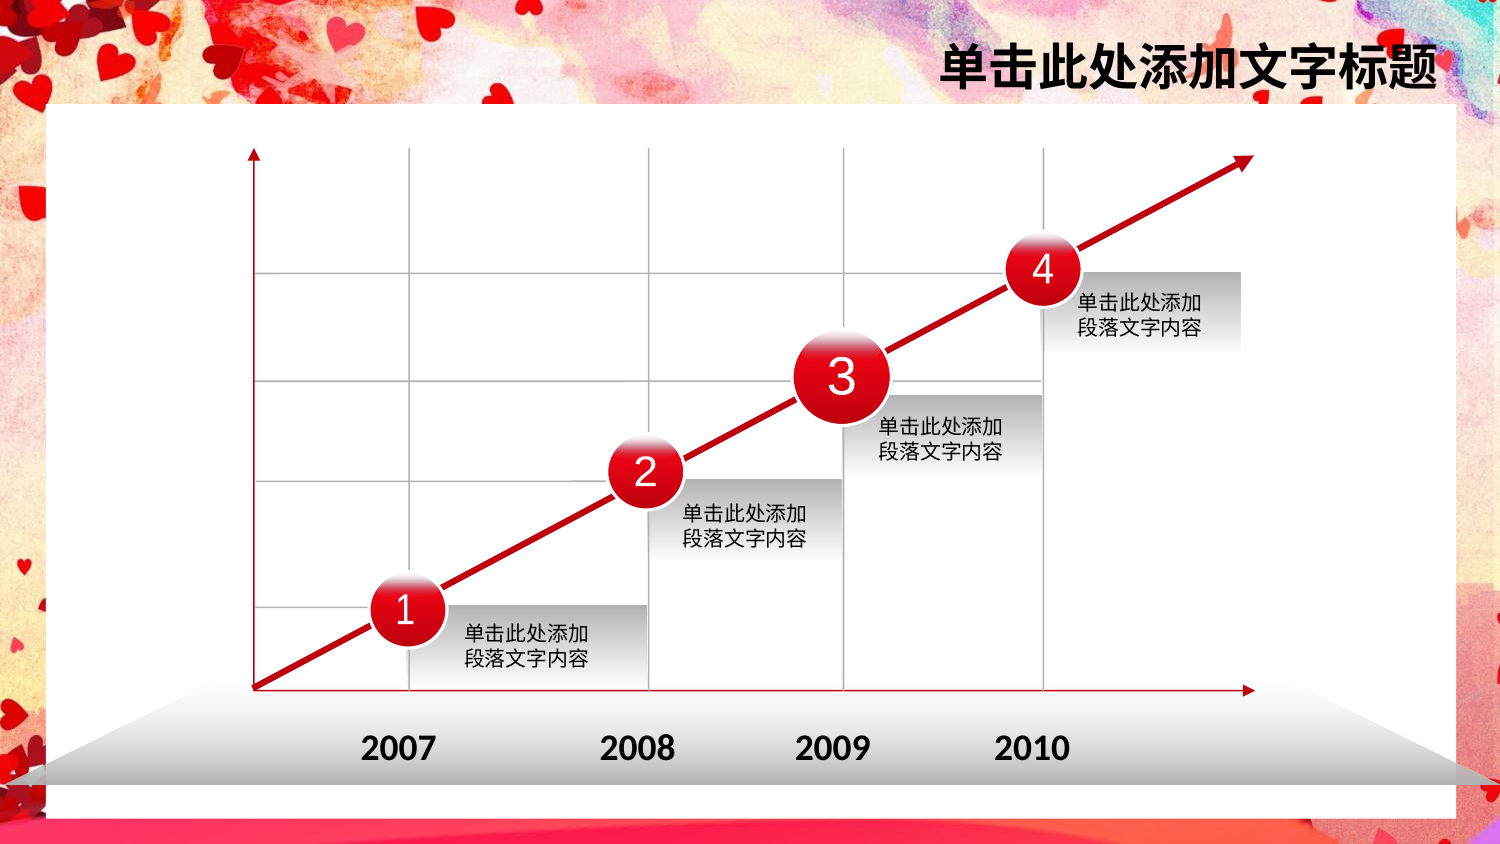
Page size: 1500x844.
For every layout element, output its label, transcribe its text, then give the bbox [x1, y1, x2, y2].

text_box 2009 [780, 715, 903, 776]
picture [0, 0, 1500, 844]
text_box 2010 [979, 715, 1103, 776]
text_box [606, 433, 686, 511]
text_box [2, 666, 1500, 785]
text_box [368, 571, 448, 649]
text_box 2007 [345, 715, 469, 776]
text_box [252, 148, 1256, 692]
text_box 2008 [584, 715, 708, 776]
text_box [792, 328, 893, 426]
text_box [1003, 230, 1083, 308]
